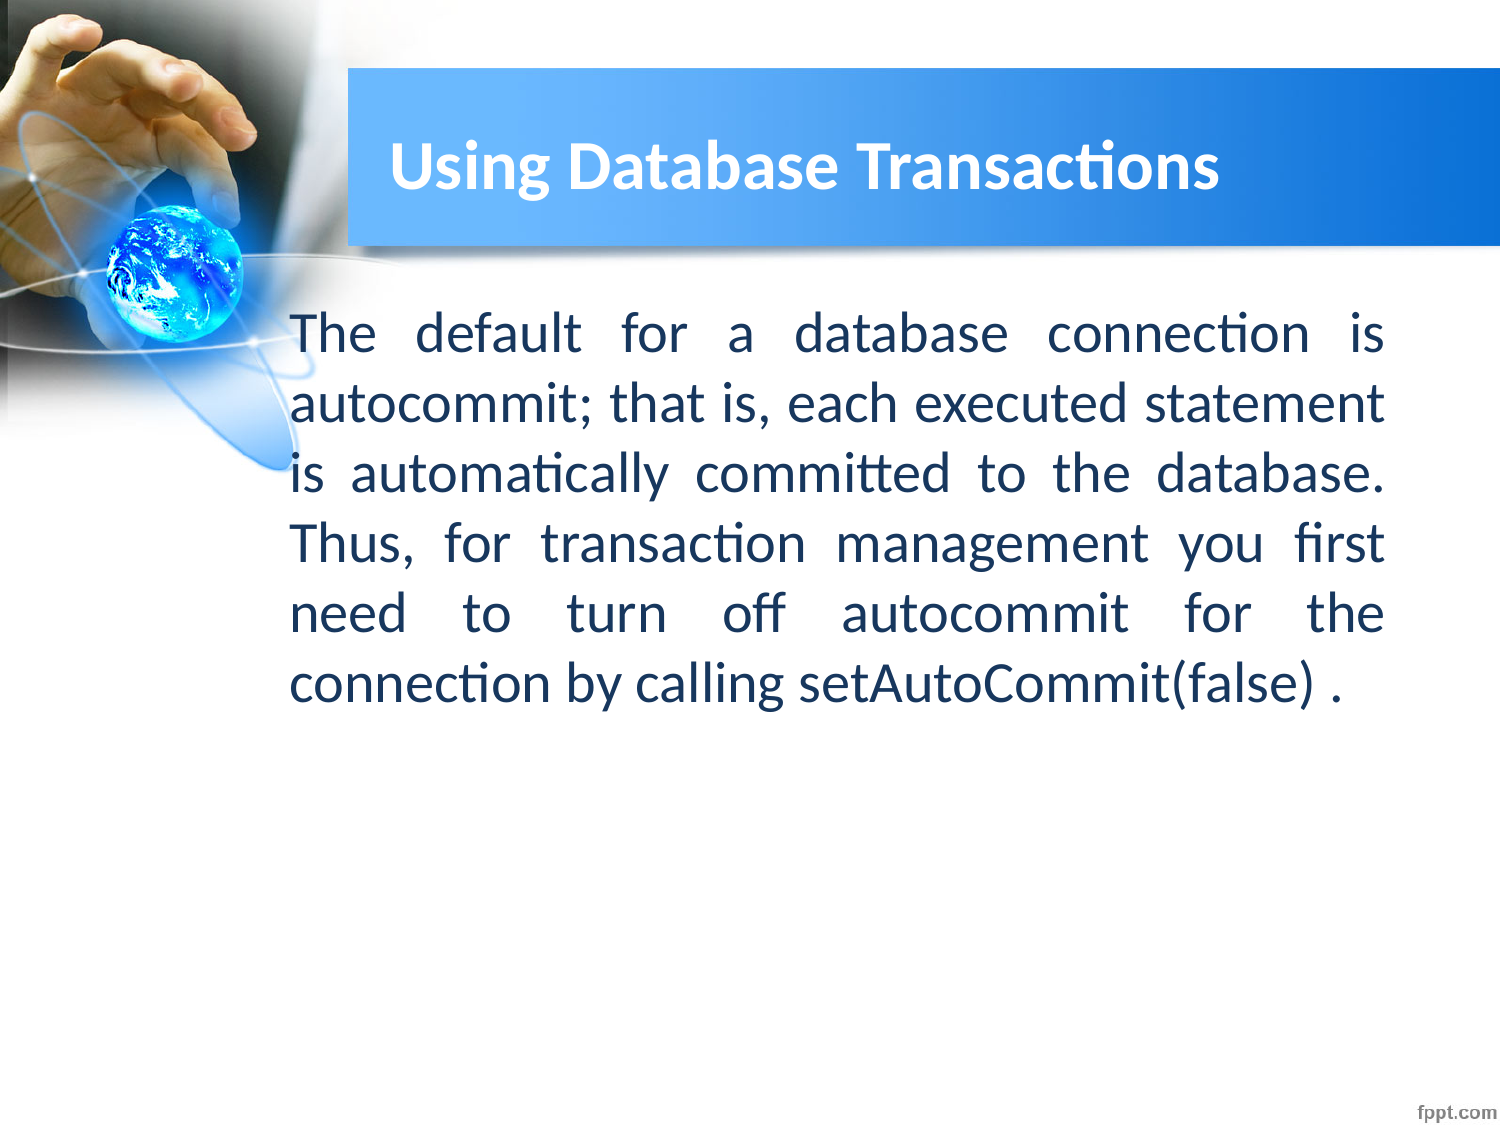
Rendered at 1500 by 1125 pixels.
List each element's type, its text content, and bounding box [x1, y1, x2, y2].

title Using Database Transactions [374, 111, 1452, 212]
picture [0, 0, 1500, 1125]
list The default for a database connection is autocommit; that is, each executed statement is automatically committed to the database. Thus, for transaction management you first need to turn off autocommit for the connection by calling setAutoCommit(false) . [274, 286, 1402, 1114]
